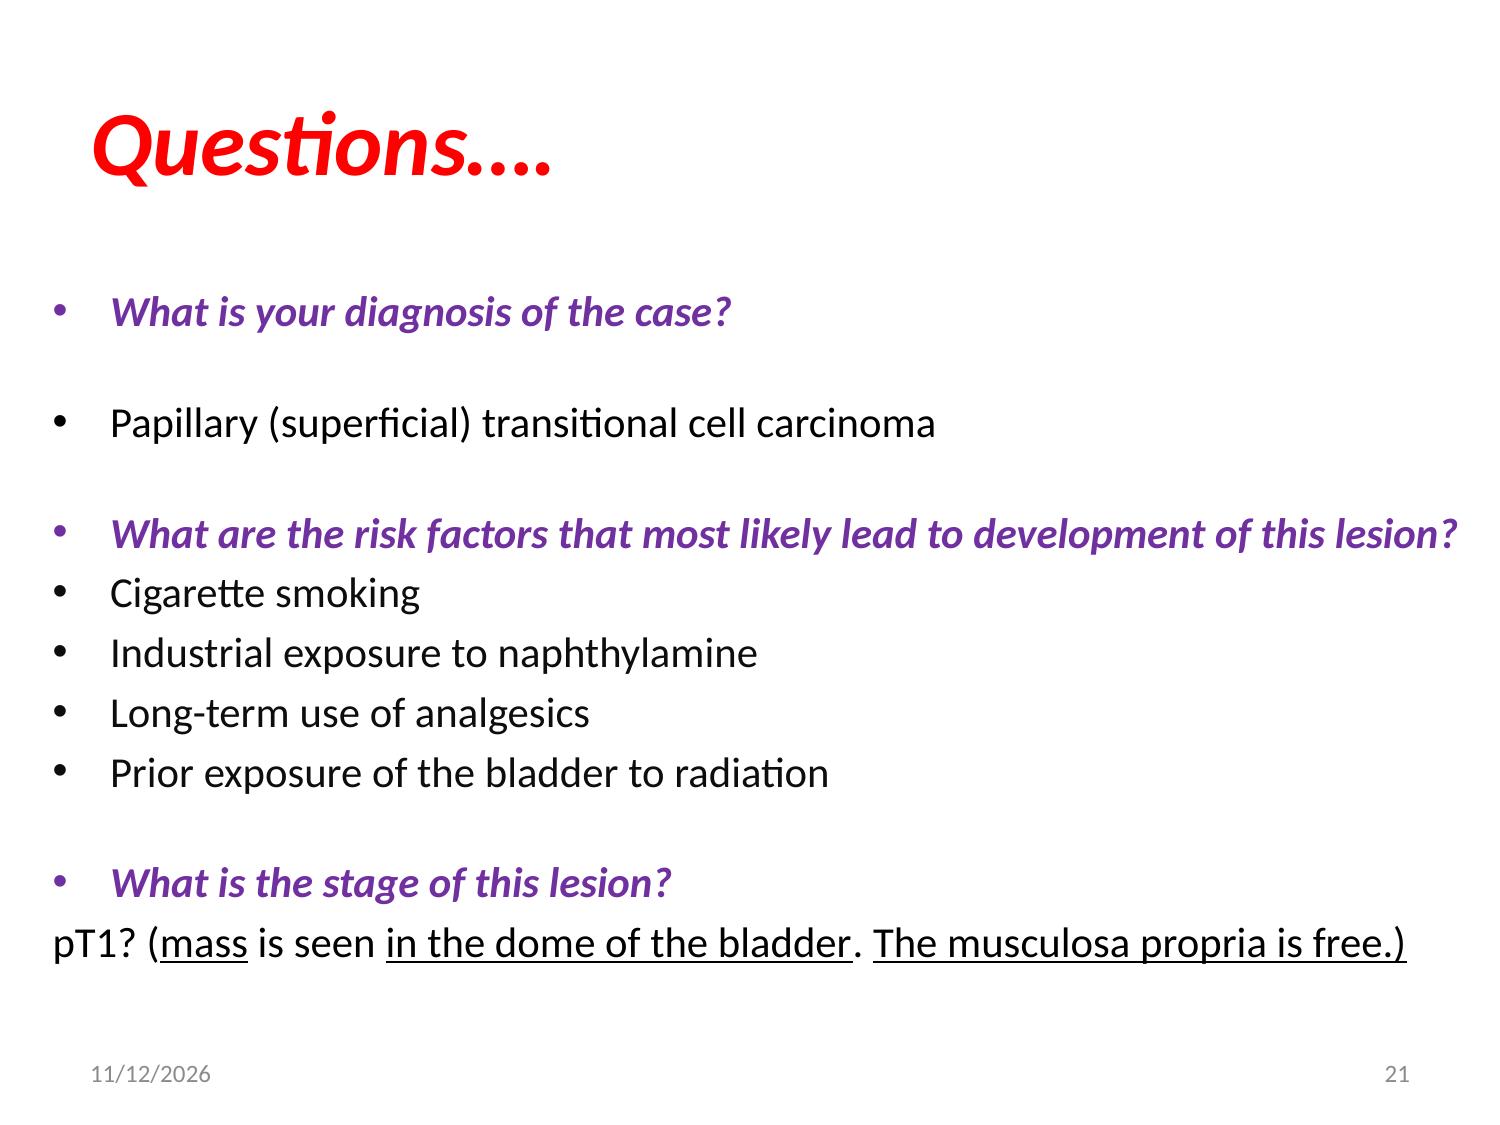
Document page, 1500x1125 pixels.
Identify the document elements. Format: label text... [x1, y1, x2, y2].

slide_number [75, 1042, 425, 1103]
title Questions…. [75, 45, 1425, 224]
list What is your diagnosis of the case? Papillary (superficial) transitional cell carcinoma What are the risk factors that most likely lead to development of this lesion? Cigarette smoking Industrial exposure to naphthylamine Long-term use of analgesics Prior exposure of the bladder to radiation What is the stage of this lesion? pT1? (mass is seen in the dome of the bladder. The musculosa propria is free.) [37, 224, 1475, 1005]
slide_number 21 [1074, 1042, 1425, 1103]
